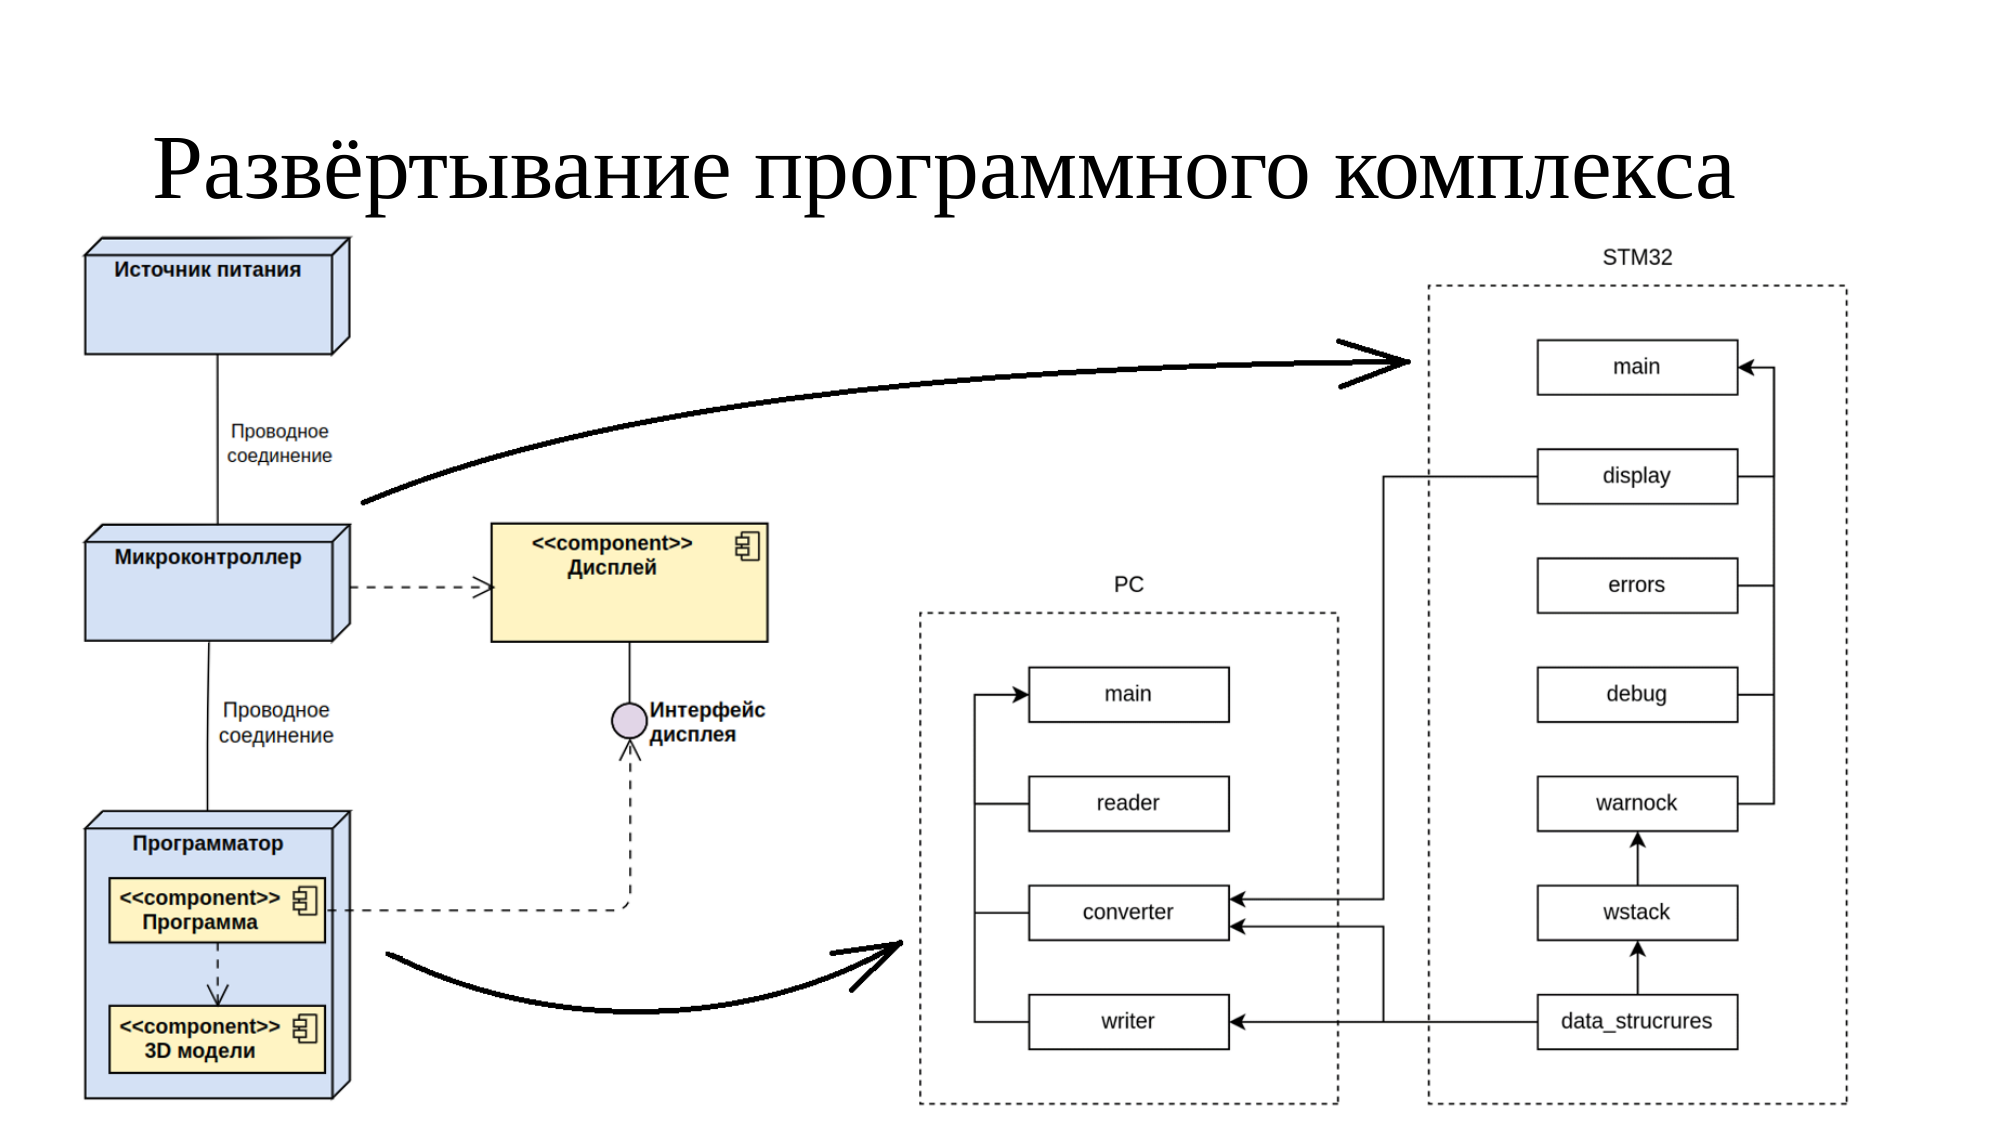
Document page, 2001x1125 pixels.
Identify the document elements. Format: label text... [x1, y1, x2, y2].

picture [50, 214, 1950, 1125]
title Развёртывание программного комплекса [137, 59, 1863, 214]
